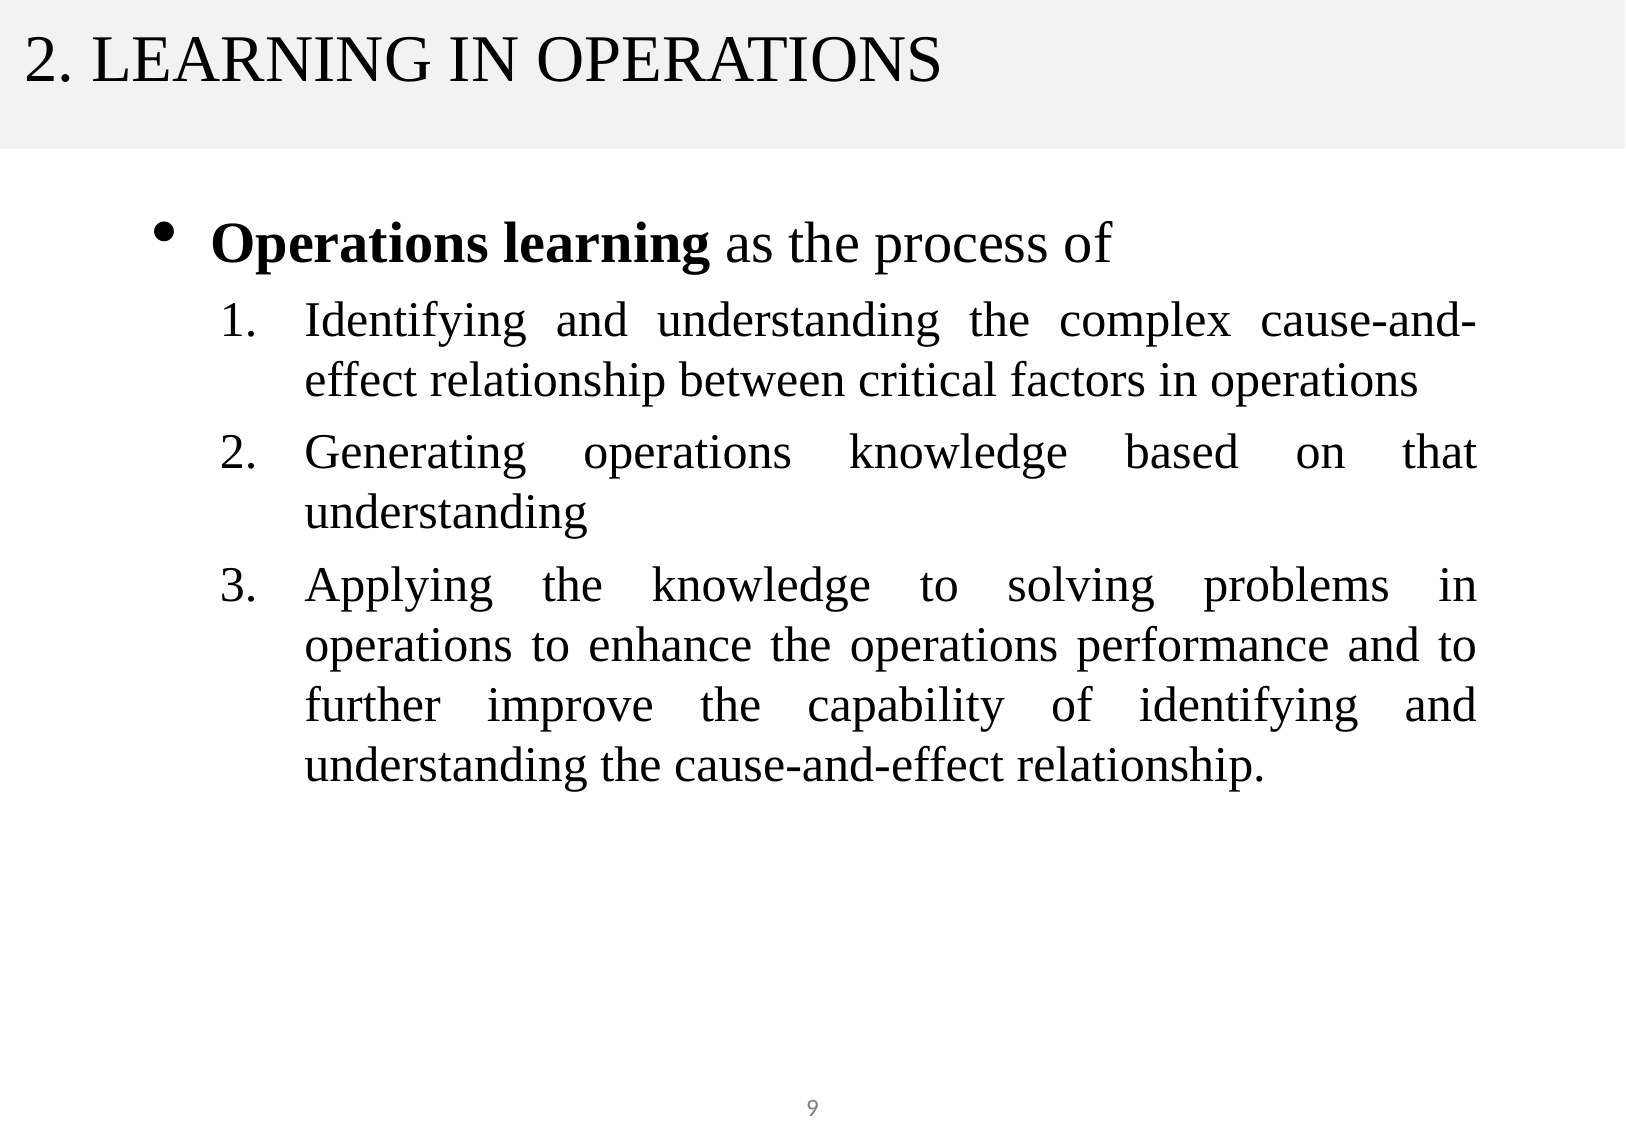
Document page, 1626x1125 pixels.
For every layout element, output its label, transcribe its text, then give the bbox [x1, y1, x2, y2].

title 2. LEARNING IN OPERATIONS [9, 7, 1581, 157]
list Operations learning as the process of Identifying and understanding the complex cause-and-effect relationship between critical factors in operations Generating operations knowledge based on that understanding Applying the knowledge to solving problems in operations to enhance the operations performance and to further improve the capability of identifying and understanding the cause-and-effect relationship. [139, 196, 1493, 872]
